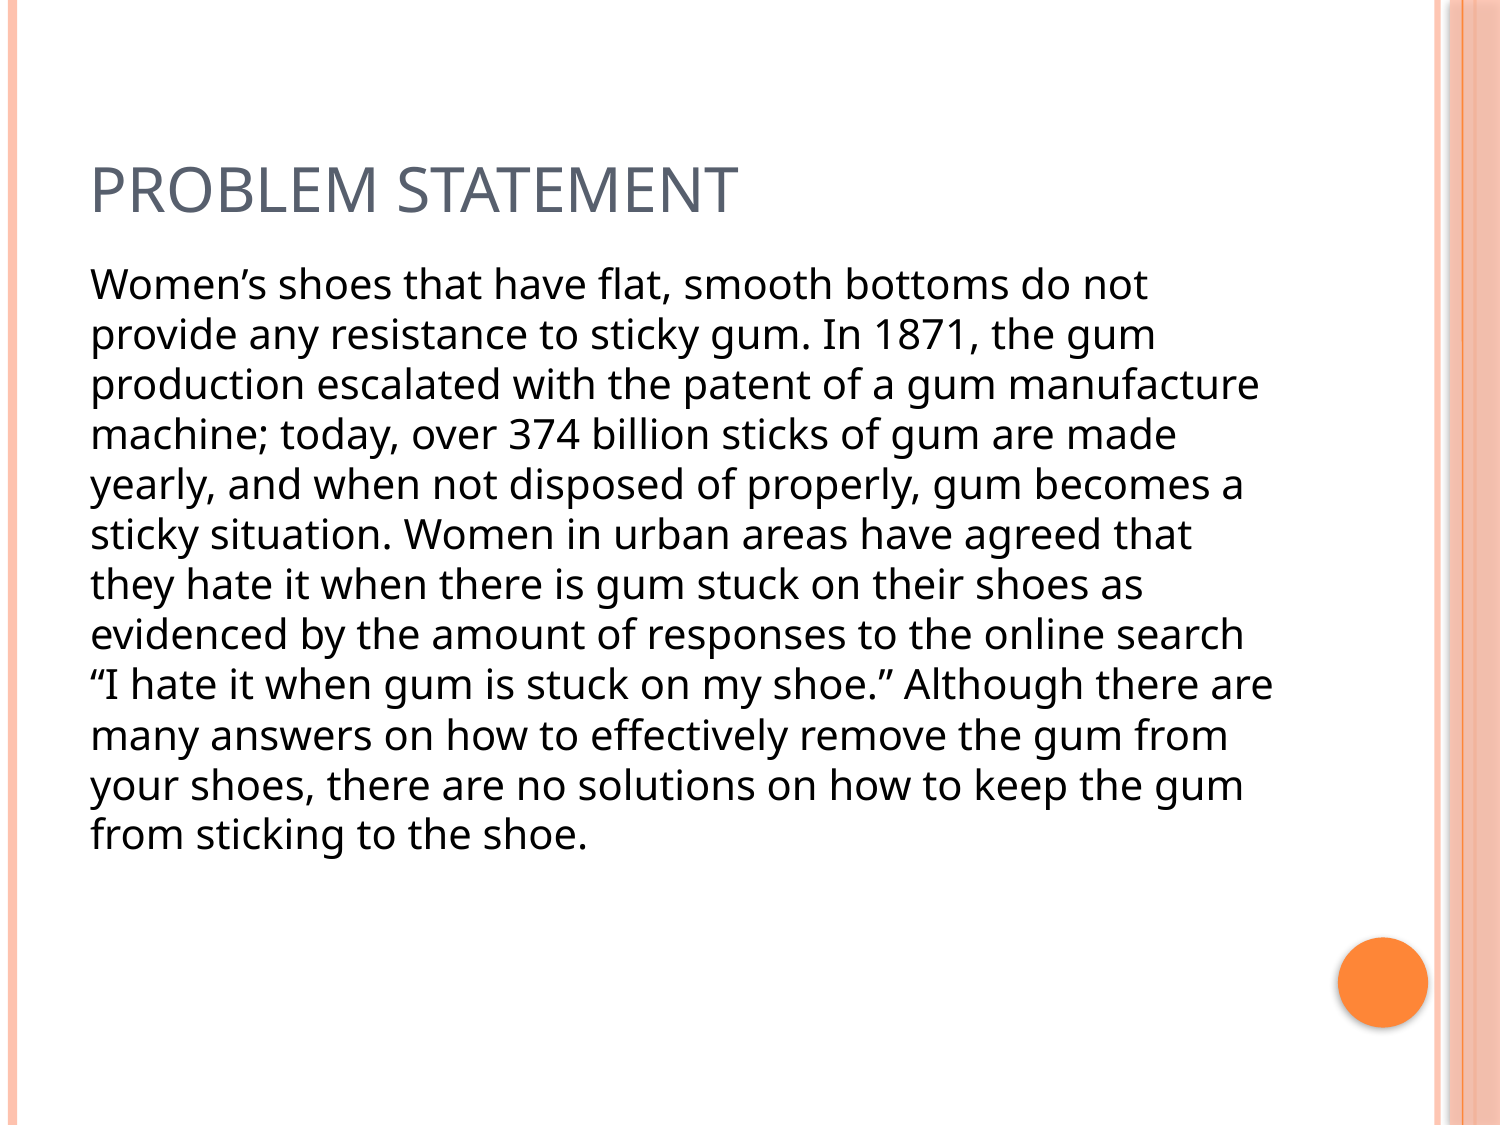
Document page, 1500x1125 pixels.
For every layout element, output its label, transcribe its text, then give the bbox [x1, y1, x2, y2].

list Women’s shoes that have flat, smooth bottoms do not provide any resistance to sticky gum. In 1871, the gum production escalated with the patent of a gum manufacture machine; today, over 374 billion sticks of gum are made yearly, and when not disposed of properly, gum becomes a sticky situation. Women in urban areas have agreed that they hate it when there is gum stuck on their shoes as evidenced by the amount of responses to the online search “I hate it when gum is stuck on my shoe.” Although there are many answers on how to effectively remove the gum from your shoes, there are no solutions on how to keep the gum from sticking to the shoe. [74, 249, 1301, 1050]
title Problem Statement [75, 45, 1300, 233]
